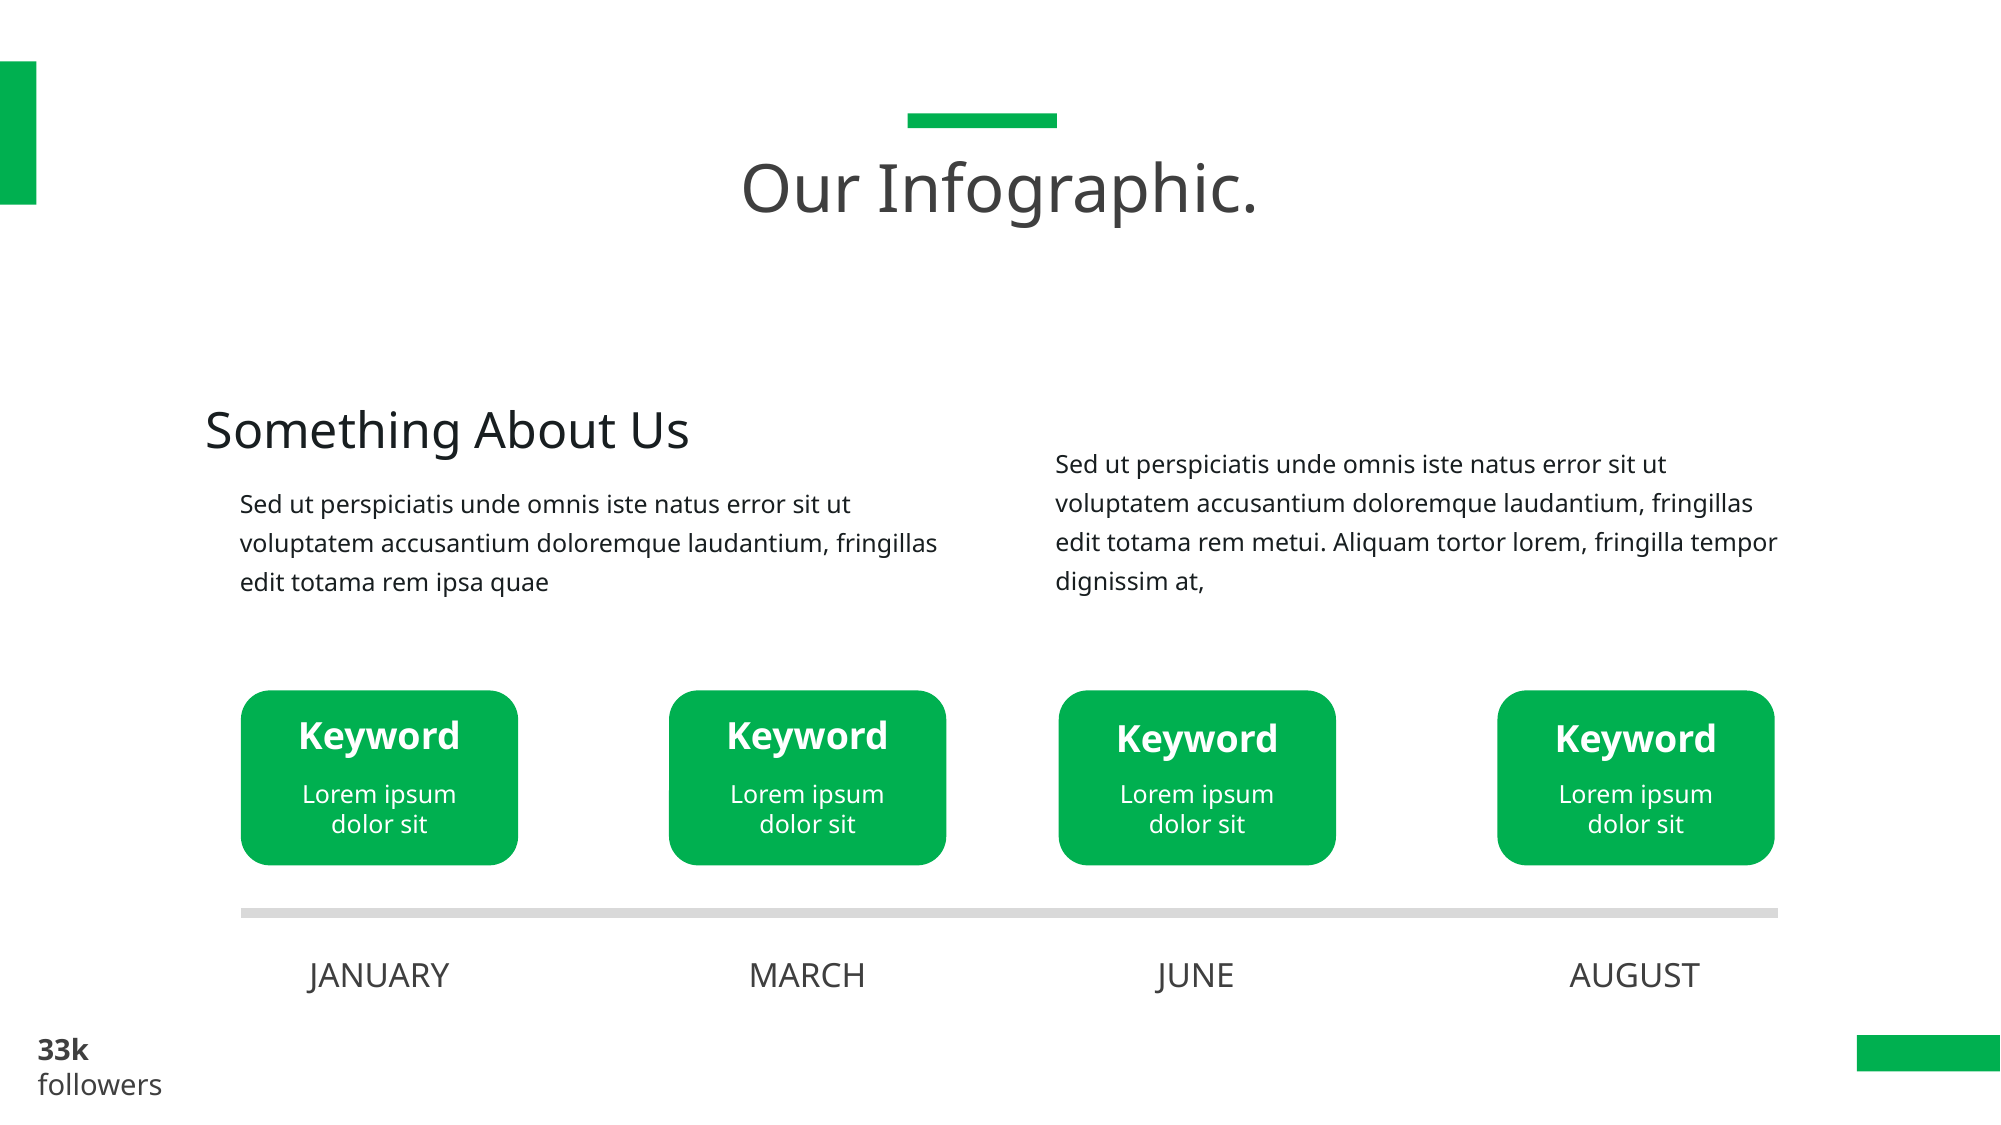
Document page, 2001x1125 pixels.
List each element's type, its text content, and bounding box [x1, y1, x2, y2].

text_box Keyword [1539, 707, 1733, 768]
text_box Keyword [711, 704, 904, 765]
text_box 33k followers [22, 1023, 315, 1109]
text_box Something About Us [190, 391, 706, 467]
text_box Keyword [283, 704, 476, 765]
text_box JUNE [1142, 946, 1250, 1002]
text_box AUGUST [1554, 946, 1715, 1002]
text_box Keyword [1101, 707, 1294, 768]
text_box [1057, 689, 1338, 867]
text_box [0, 60, 37, 206]
text_box [239, 689, 520, 867]
text_box Lorem ipsum dolor sit [1514, 771, 1758, 847]
text_box [1856, 1034, 2000, 1073]
text_box Lorem ipsum dolor sit [257, 771, 502, 847]
text_box [1496, 689, 1776, 867]
text_box JANUARY [294, 946, 465, 1002]
text_box [667, 689, 948, 867]
text_box [907, 112, 1058, 129]
text_box Sed ut perspiciatis unde omnis iste natus error sit ut voluptatem accusantium doloremque laudantium, fringillas edit totama rem ipsa quae [225, 471, 963, 604]
text_box Sed ut perspiciatis unde omnis iste natus error sit ut voluptatem accusantium doloremque laudantium, fringillas edit totama rem metui. Aliquam tortor lorem, fringilla tempor dignissim at, [1040, 432, 1803, 603]
text_box Lorem ipsum dolor sit [1075, 771, 1320, 847]
text_box MARCH [733, 946, 882, 1002]
text_box Lorem ipsum dolor sit [685, 771, 930, 847]
text_box Our Infographic. [465, 138, 1535, 233]
